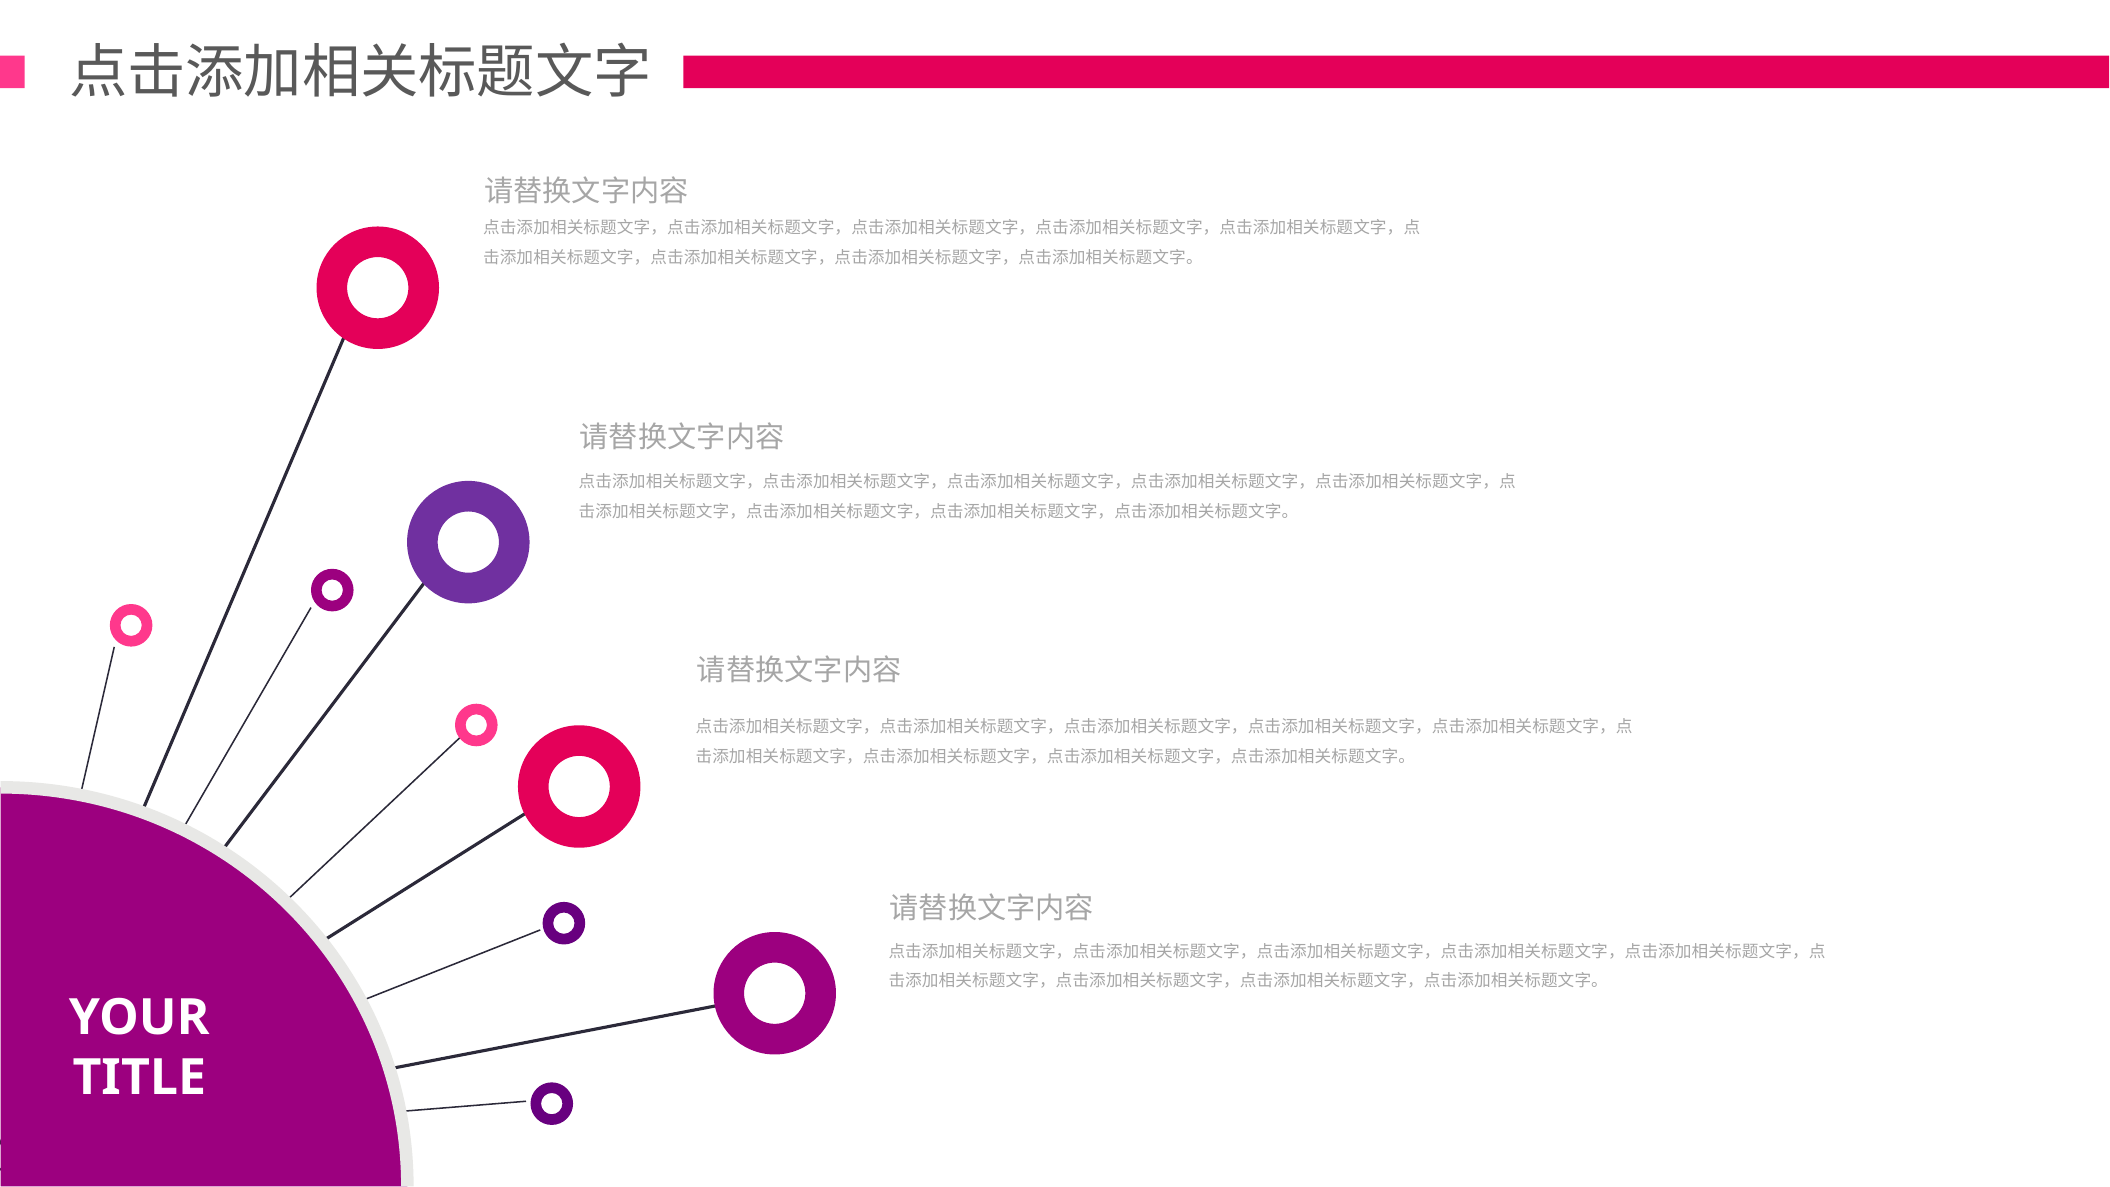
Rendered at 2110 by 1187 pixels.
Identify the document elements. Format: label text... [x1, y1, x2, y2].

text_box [0, 326, 722, 1176]
text_box 请替换文字内容 [722, 403, 963, 462]
text_box 点击添加相关标题文字 [54, 26, 667, 112]
text_box 请替换文字内容 [873, 874, 1273, 933]
text_box [316, 226, 440, 326]
text_box 点击添加相关标题文字，点击添加相关标题文字，点击添加相关标题文字，点击添加相关标题文字，点击添加相关标题文字，点击添加相关标题文字，点击添加相关标题文字，点击添加相关标题文字，点击添加相关标题文字。 [468, 199, 1445, 274]
text_box 点击添加相关标题文字，点击添加相关标题文字，点击添加相关标题文字，点击添加相关标题文字，点击添加相关标题文字，点击添加相关标题文字，点击添加相关标题文字，点击添加相关标题文字，点击添加相关标题文字。 [873, 922, 1850, 998]
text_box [0, 787, 408, 1187]
text_box 请替换文字内容 [722, 642, 1080, 694]
text_box 请替换文字内容 [468, 157, 867, 216]
text_box 点击添加相关标题文字，点击添加相关标题文字，点击添加相关标题文字，点击添加相关标题文字，点击添加相关标题文字，点击添加相关标题文字，点击添加相关标题文字，点击添加相关标题文字，点击添加相关标题文字。 [722, 698, 1658, 773]
text_box [722, 932, 836, 1055]
text_box 点击添加相关标题文字，点击添加相关标题文字，点击添加相关标题文字，点击添加相关标题文字，点击添加相关标题文字，点击添加相关标题文字，点击添加相关标题文字，点击添加相关标题文字，点击添加相关标题文字。 [722, 453, 1540, 529]
